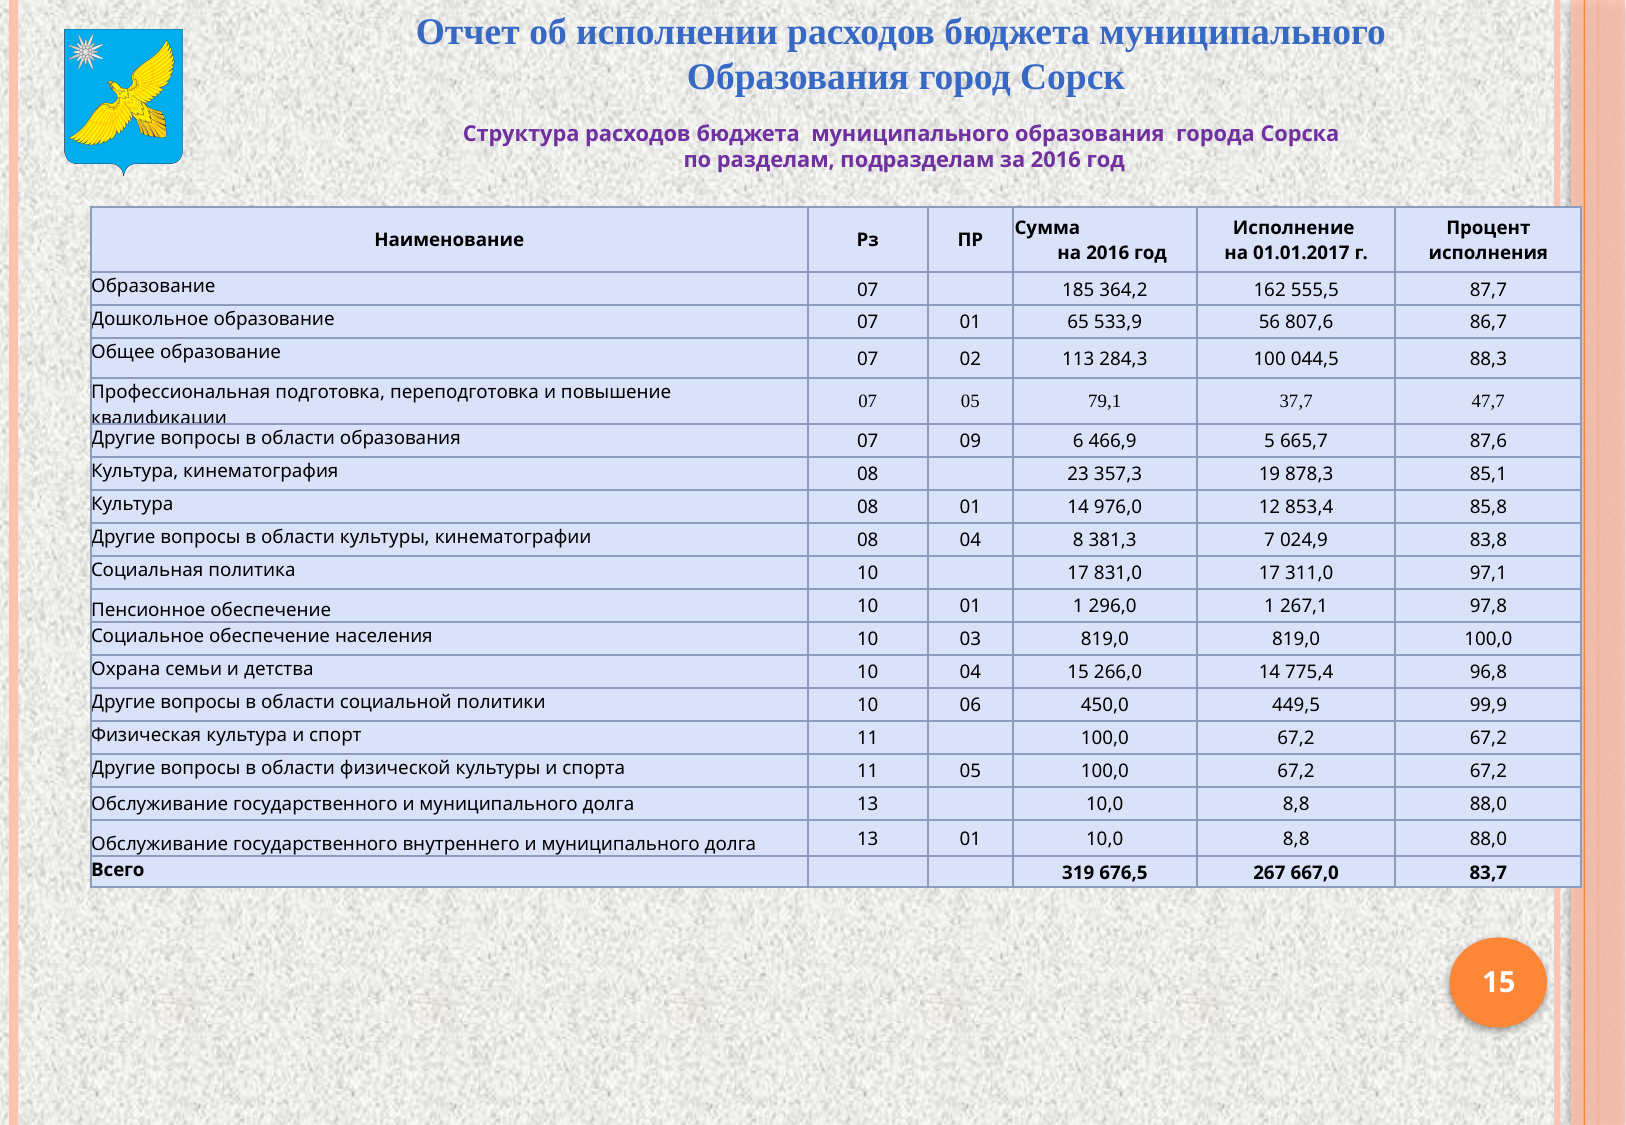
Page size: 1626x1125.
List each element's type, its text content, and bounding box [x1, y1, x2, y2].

table_cell 11 [809, 722, 927, 753]
table_cell 162 555,5 [1198, 273, 1394, 304]
table_cell 83,7 [1396, 857, 1580, 886]
table_cell 85,1 [1396, 458, 1580, 489]
text_box Структура расходов бюджета муниципального образования города Сорска по разделам, подразделам за 2016 год [239, 112, 1565, 180]
picture [19, 0, 1554, 1125]
table_cell 07 [809, 273, 927, 304]
table_cell 07 [809, 425, 927, 456]
text_box Отчет об исполнении расходов бюджета муниципального Образования город Сорск [269, 0, 1543, 105]
table_cell 08 [809, 491, 927, 522]
table_cell Культура, кинематография [92, 458, 807, 489]
table_cell 17 311,0 [1198, 557, 1394, 588]
table_cell [929, 857, 1012, 886]
table_cell 07 [809, 339, 927, 377]
table_cell 67,2 [1198, 722, 1394, 753]
table_cell 67,2 [1396, 755, 1580, 786]
slide_number 15 [1444, 940, 1553, 1027]
table_cell 19 878,3 [1198, 458, 1394, 489]
table_cell Образование [92, 273, 807, 304]
table_cell 88,0 [1396, 788, 1580, 819]
table_cell 85,8 [1396, 491, 1580, 522]
table_cell 56 807,6 [1198, 306, 1394, 337]
table_cell Всего [92, 857, 807, 886]
table_header Сумма на 2016 год [1014, 208, 1196, 271]
table_cell 65 533,9 [1014, 306, 1196, 337]
table_cell 67,2 [1198, 755, 1394, 786]
table_cell 450,0 [1014, 689, 1196, 720]
table_header Исполнение на 01.01.2017 г. [1198, 208, 1394, 271]
table_cell 07 [809, 379, 927, 423]
table_cell 47,7 [1396, 379, 1580, 423]
table_cell [929, 458, 1012, 489]
table_cell 87,7 [1396, 273, 1580, 304]
table_cell 09 [929, 425, 1012, 456]
table_cell 5 665,7 [1198, 425, 1394, 456]
table_cell 11 [809, 755, 927, 786]
table_cell 03 [929, 623, 1012, 654]
table_cell Пенсионное обеспечение [92, 590, 807, 621]
table_cell 13 [809, 788, 927, 819]
table_cell 100 044,5 [1198, 339, 1394, 377]
table_cell 10 [809, 689, 927, 720]
table_cell 87,6 [1396, 425, 1580, 456]
table_cell 02 [929, 339, 1012, 377]
table_cell [929, 273, 1012, 304]
table_cell 15 266,0 [1014, 656, 1196, 687]
table_cell 97,1 [1396, 557, 1580, 588]
table_cell 08 [809, 458, 927, 489]
table_cell 04 [929, 524, 1012, 555]
table_cell 07 [809, 306, 927, 337]
table_cell 05 [929, 755, 1012, 786]
table_cell Общее образование [92, 339, 807, 377]
table_cell Обслуживание государственного и муниципального долга [92, 788, 807, 819]
table_cell [929, 722, 1012, 753]
table_cell [929, 557, 1012, 588]
picture [0, 0, 8, 1125]
table_cell 185 364,2 [1014, 273, 1196, 304]
table_cell 10,0 [1014, 788, 1196, 819]
table_cell [929, 788, 1012, 819]
table_cell Культура [92, 491, 807, 522]
table_cell 04 [929, 656, 1012, 687]
table_cell 819,0 [1014, 623, 1196, 654]
table_cell 79,1 [1014, 379, 1196, 423]
table_cell 449,5 [1198, 689, 1394, 720]
table_cell Социальное обеспечение населения [92, 623, 807, 654]
table_cell 100,0 [1014, 755, 1196, 786]
table_cell 10 [809, 656, 927, 687]
table_cell 113 284,3 [1014, 339, 1196, 377]
table_header Рз [809, 208, 927, 271]
table_cell 88,3 [1396, 339, 1580, 377]
table_cell 100,0 [1396, 623, 1580, 654]
table_cell 37,7 [1198, 379, 1394, 423]
table_cell 67,2 [1396, 722, 1580, 753]
table_cell Обслуживание государственного внутреннего и муниципального долга [92, 821, 807, 855]
table_cell 96,8 [1396, 656, 1580, 687]
table_cell 10 [809, 590, 927, 621]
table_cell 97,8 [1396, 590, 1580, 621]
table_cell 8,8 [1198, 821, 1394, 855]
table_cell 319 676,5 [1014, 857, 1196, 886]
table_cell Другие вопросы в области образования [92, 425, 807, 456]
table_cell 10 [809, 623, 927, 654]
table_cell 6 466,9 [1014, 425, 1196, 456]
table_cell 17 831,0 [1014, 557, 1196, 588]
table_cell 01 [929, 306, 1012, 337]
table_cell 7 024,9 [1198, 524, 1394, 555]
table_cell 1 296,0 [1014, 590, 1196, 621]
table_cell Социальная политика [92, 557, 807, 588]
table_cell 8 381,3 [1014, 524, 1196, 555]
table_header ПР [929, 208, 1012, 271]
table_cell 08 [809, 524, 927, 555]
table_cell 99,9 [1396, 689, 1580, 720]
table_cell 14 775,4 [1198, 656, 1394, 687]
table_cell Охрана семьи и детства [92, 656, 807, 687]
table_cell 12 853,4 [1198, 491, 1394, 522]
picture [1561, 0, 1570, 206]
table_cell 86,7 [1396, 306, 1580, 337]
table_cell 01 [929, 590, 1012, 621]
table_cell 267 667,0 [1198, 857, 1394, 886]
table_cell 1 267,1 [1198, 590, 1394, 621]
table_cell 13 [809, 821, 927, 855]
table_cell Другие вопросы в области физической культуры и спорта [92, 755, 807, 786]
table_cell 05 [929, 379, 1012, 423]
table_cell Профессиональная подготовка, переподготовка и повышение квалификации [92, 379, 807, 423]
table_cell 14 976,0 [1014, 491, 1196, 522]
table_cell [809, 857, 927, 886]
table_header Наименование [92, 208, 807, 271]
table_cell 10,0 [1014, 821, 1196, 855]
table_cell 88,0 [1396, 821, 1580, 855]
table_cell 23 357,3 [1014, 458, 1196, 489]
table_cell Другие вопросы в области культуры, кинематографии [92, 524, 807, 555]
table_cell Дошкольное образование [92, 306, 807, 337]
table_cell Другие вопросы в области социальной политики [92, 689, 807, 720]
table_header Процент исполнения [1396, 208, 1580, 271]
table_cell 8,8 [1198, 788, 1394, 819]
table_cell 06 [929, 689, 1012, 720]
table_cell 10 [809, 557, 927, 588]
table_cell 01 [929, 821, 1012, 855]
table_cell Физическая культура и спорт [92, 722, 807, 753]
table_cell 100,0 [1014, 722, 1196, 753]
table_cell 01 [929, 491, 1012, 522]
table_cell 819,0 [1198, 623, 1394, 654]
picture [1561, 888, 1570, 1125]
table_cell 83,8 [1396, 524, 1580, 555]
